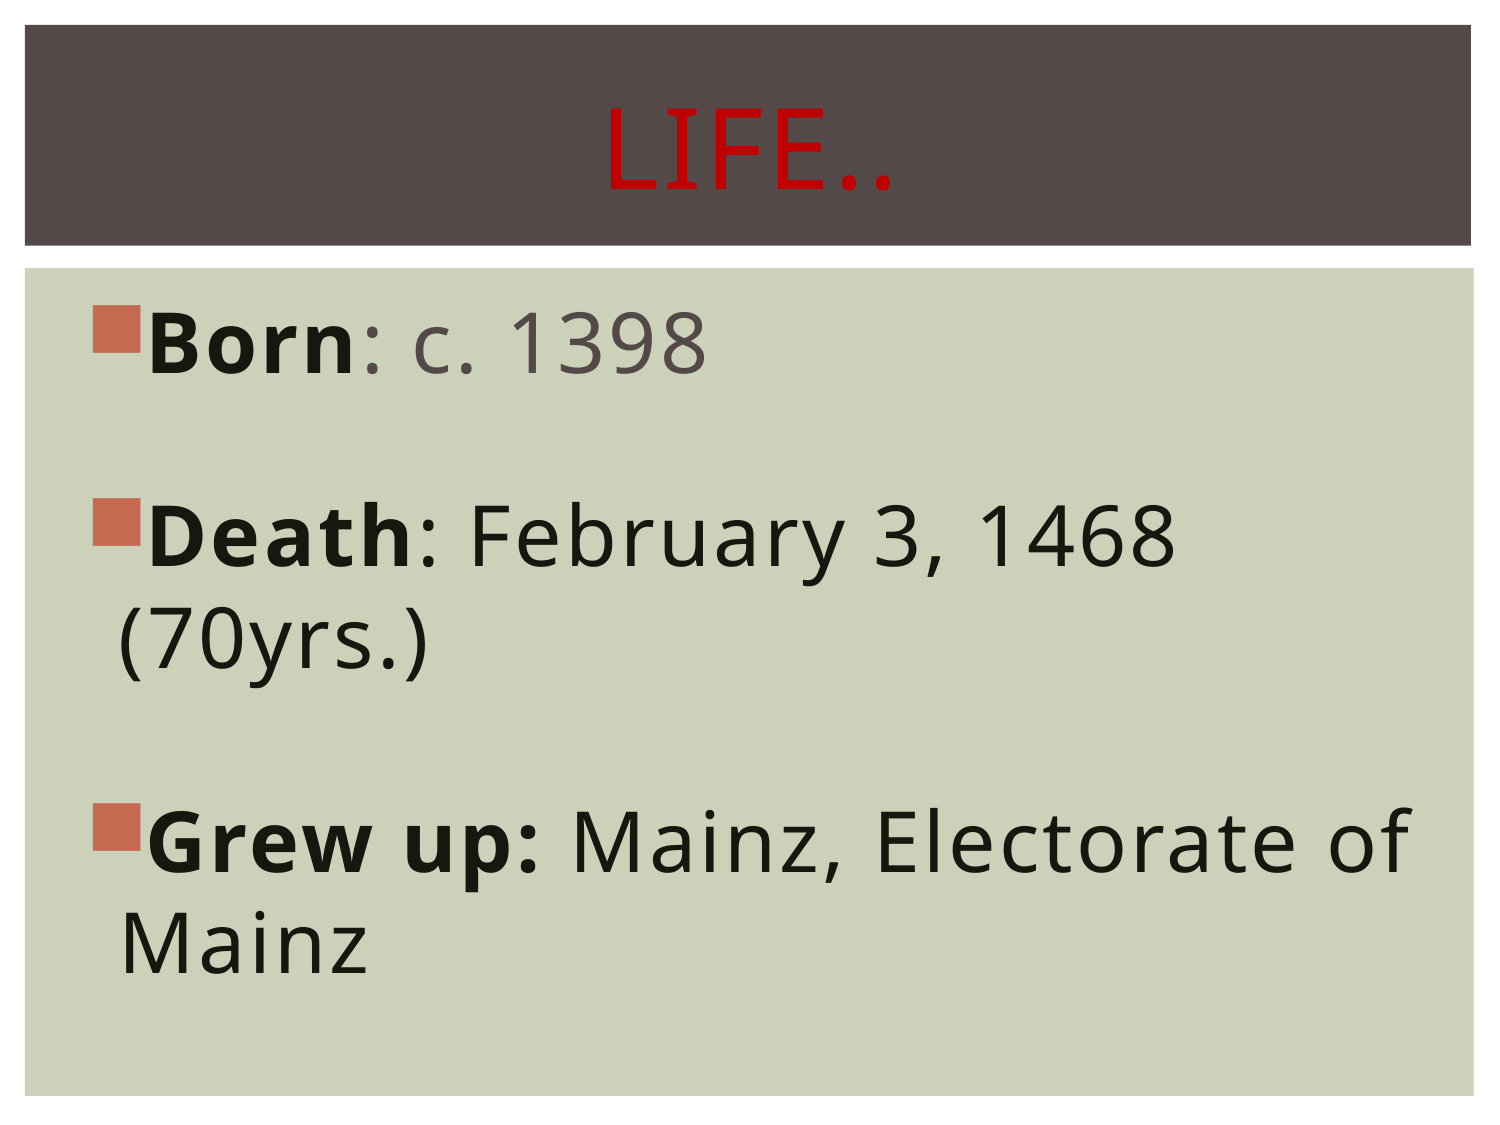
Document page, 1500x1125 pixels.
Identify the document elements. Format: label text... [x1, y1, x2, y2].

title Life.. [62, 58, 1438, 232]
list Born: c. 1398 Death: February 3, 1468 (70yrs.) Grew up: Mainz, Electorate of Mainz [62, 281, 1442, 1005]
